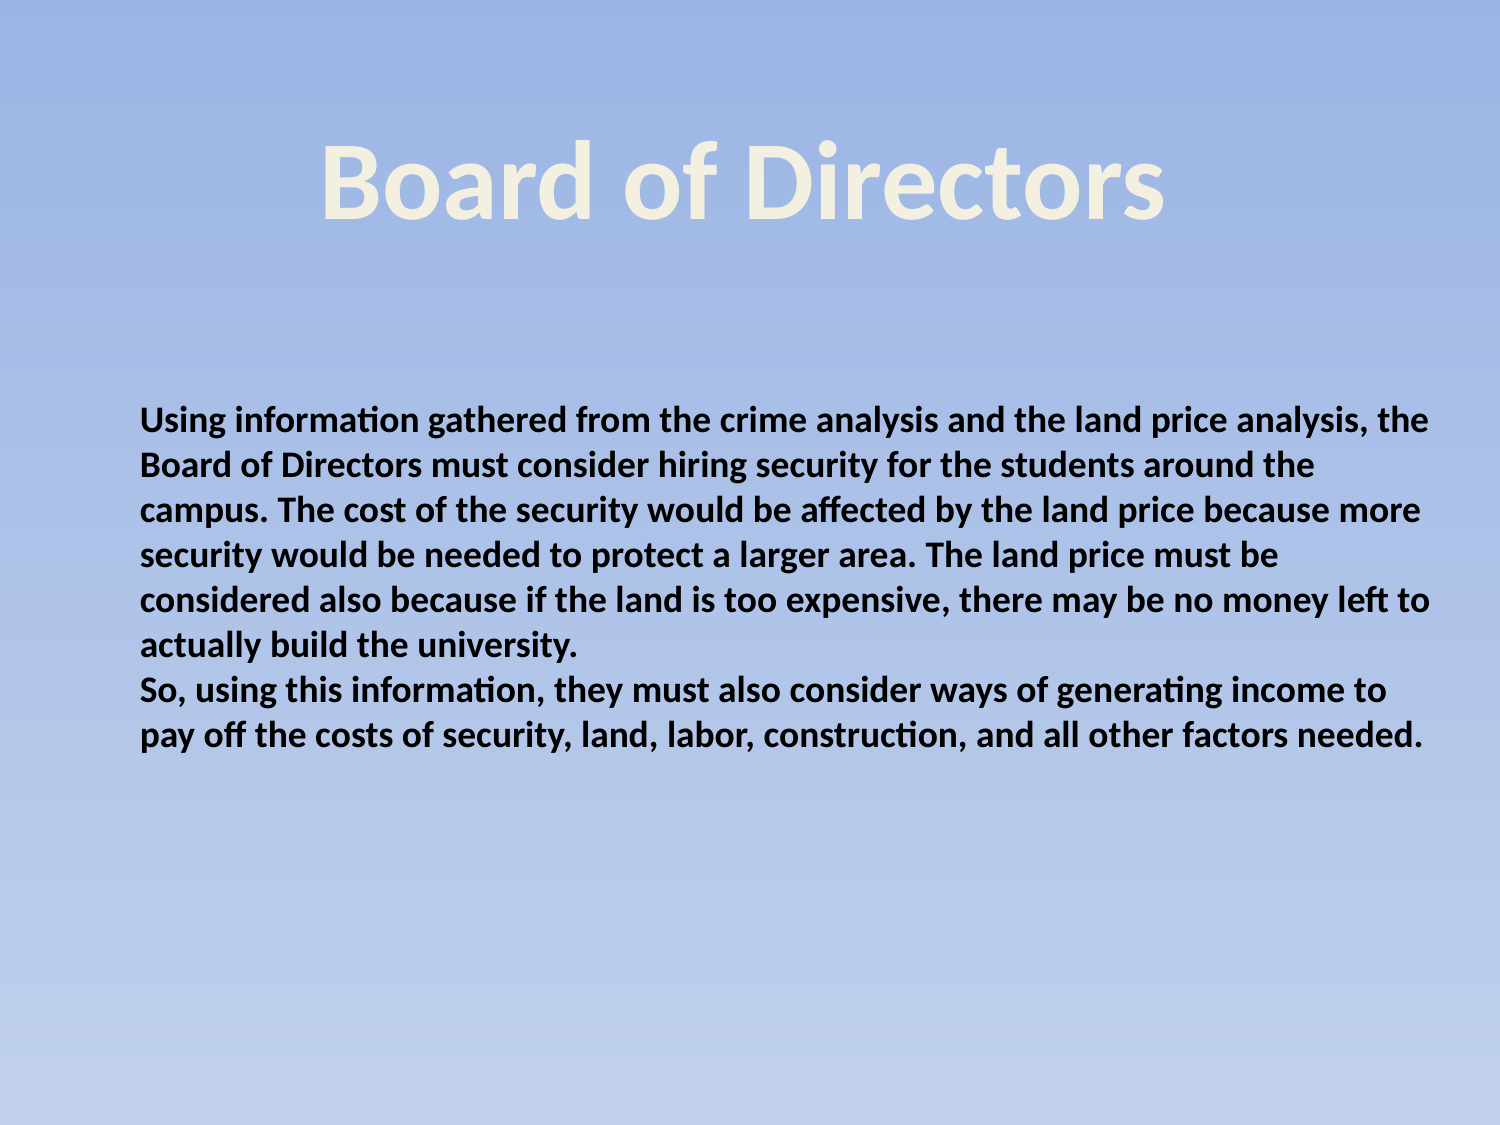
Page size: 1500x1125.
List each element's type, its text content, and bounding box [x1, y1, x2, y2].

text_box Using information gathered from the crime analysis and the land price analysis, the Board of Directors must consider hiring security for the students around the campus. The cost of the security would be affected by the land price because more security would be needed to protect a larger area. The land price must be considered also because if the land is too expensive, there may be no money left to actually build the university. So, using this information, they must also consider ways of generating income to pay off the costs of security, land, labor, construction, and all other factors needed. [125, 387, 1450, 763]
text_box Board of Directors [304, 99, 1183, 250]
